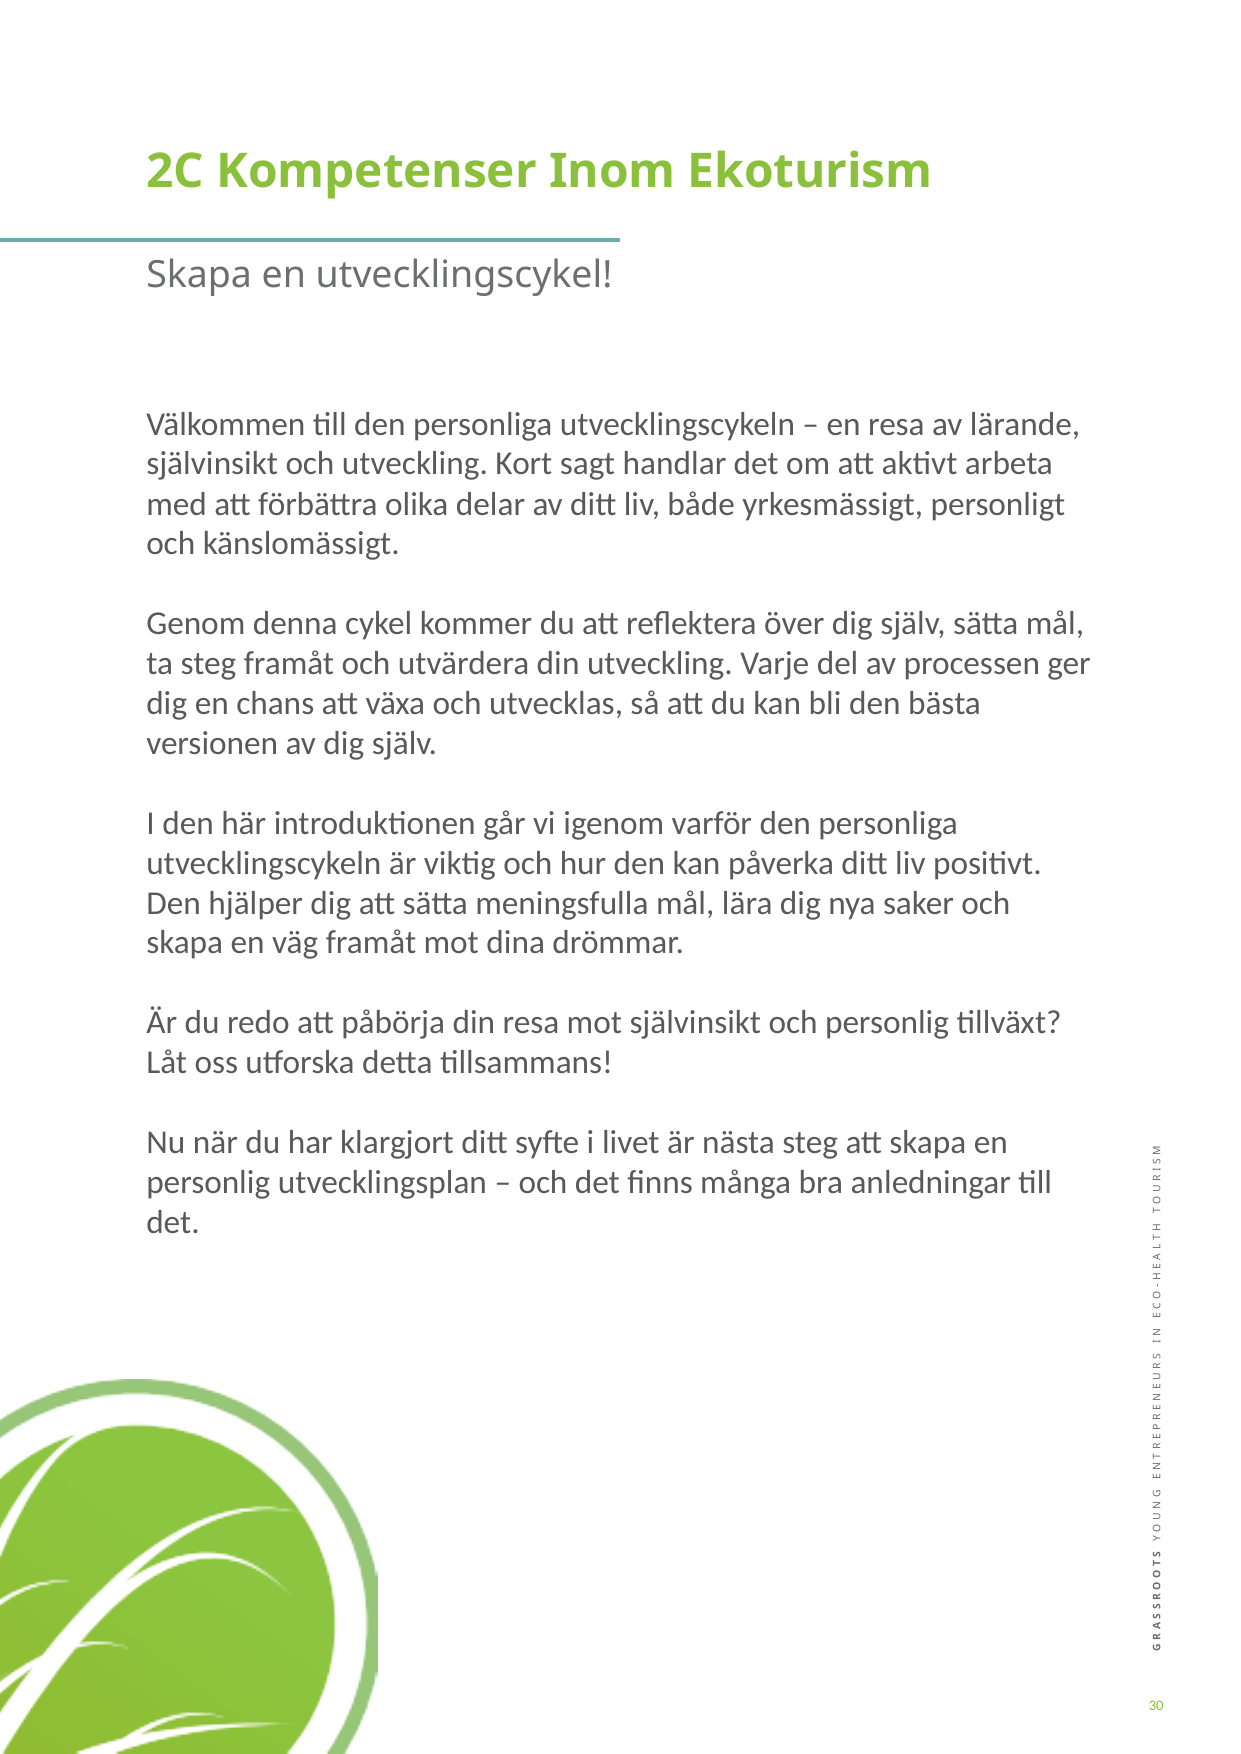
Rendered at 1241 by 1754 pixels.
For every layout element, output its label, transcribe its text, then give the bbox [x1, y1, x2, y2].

list Välkommen till den personliga utvecklingscykeln – en resa av lärande, självinsikt och utveckling. Kort sagt handlar det om att aktivt arbeta med att förbättra olika delar av ditt liv, både yrkesmässigt, personligt och känslomässigt. Genom denna cykel kommer du att reflektera över dig själv, sätta mål, ta steg framåt och utvärdera din utveckling. Varje del av processen ger dig en chans att växa och utvecklas, så att du kan bli den bästa versionen av dig själv. I den här introduktionen går vi igenom varför den personliga utvecklingscykeln är viktig och hur den kan påverka ditt liv positivt. Den hjälper dig att sätta meningsfulla mål, lära dig nya saker och skapa en väg framåt mot dina drömmar. Är du redo att påbörja din resa mot självinsikt och personlig tillväxt? Låt oss utforska detta tillsammans! Nu när du har klargjort ditt syfte i livet är nästa steg att skapa en personlig utvecklingsplan – och det finns många bra anledningar till det. [131, 394, 1109, 1609]
list Skapa en utvecklingscykel! [131, 242, 1109, 371]
list 2C Kompetenser Inom Ekoturism [131, 132, 1109, 242]
slide_number 30 [1125, 1666, 1187, 1743]
